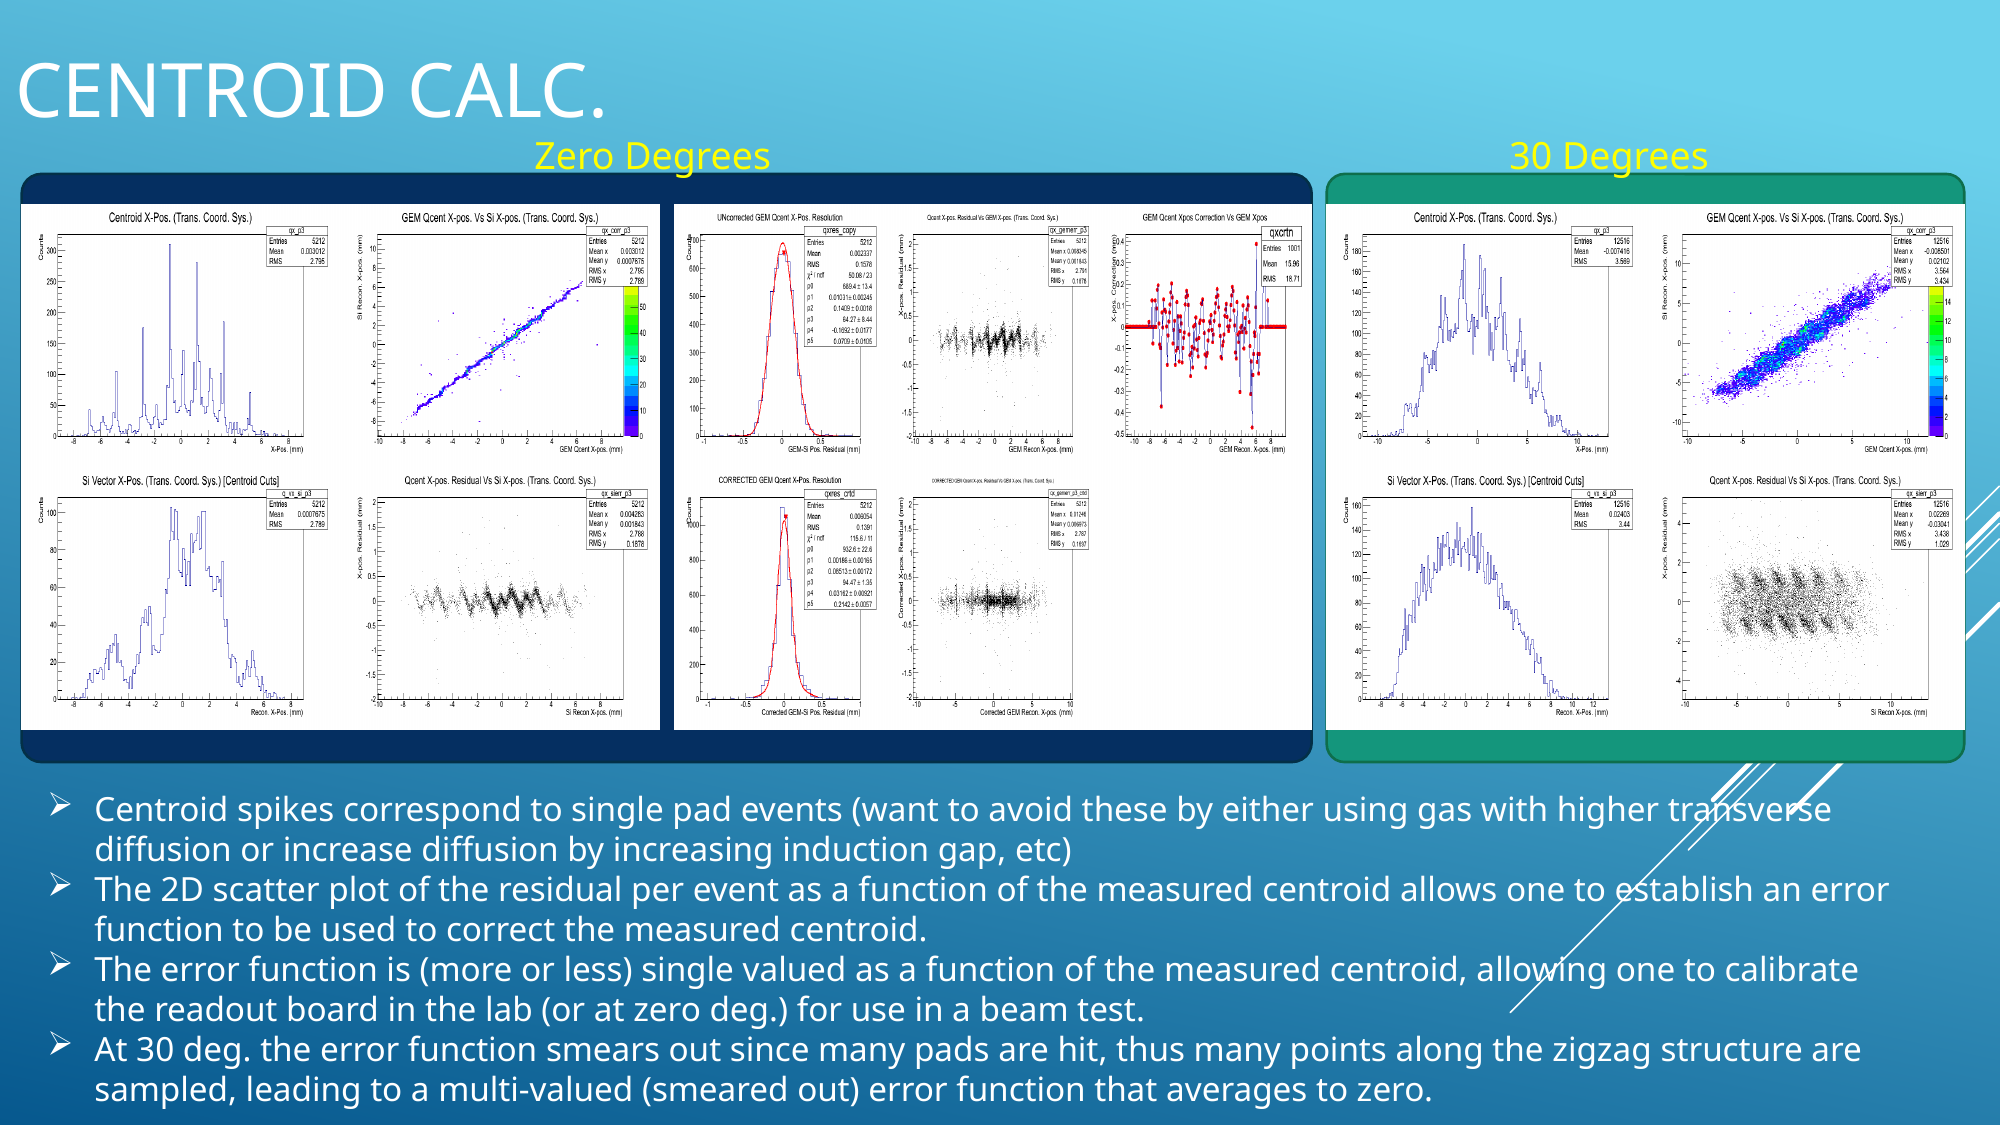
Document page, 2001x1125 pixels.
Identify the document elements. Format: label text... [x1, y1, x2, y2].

text_box Centroid spikes correspond to single pad events (want to avoid these by either using gas with higher transverse diffusion or increase diffusion by increasing induction gap, etc) The 2D scatter plot of the residual per event as a function of the measured centroid allows one to establish an error function to be used to correct the measured centroid. The error function is (more or less) single valued as a function of the measured centroid, allowing one to calibrate the readout board in the lab (or at zero deg.) for use in a beam test. At 30 deg. the error function smears out since many pads are hit, thus many points along the zigzag structure are sampled, leading to a multi-valued (smeared out) error function that averages to zero. [32, 780, 1930, 1116]
text_box 30 Degrees [1494, 124, 1774, 185]
picture [1326, 204, 1965, 730]
text_box Zero Degrees [519, 124, 799, 185]
text_box [1325, 172, 1966, 764]
text_box [20, 174, 1313, 764]
title CENTROID Calc. [0, 0, 1400, 174]
picture [21, 204, 660, 730]
picture [673, 204, 1311, 730]
